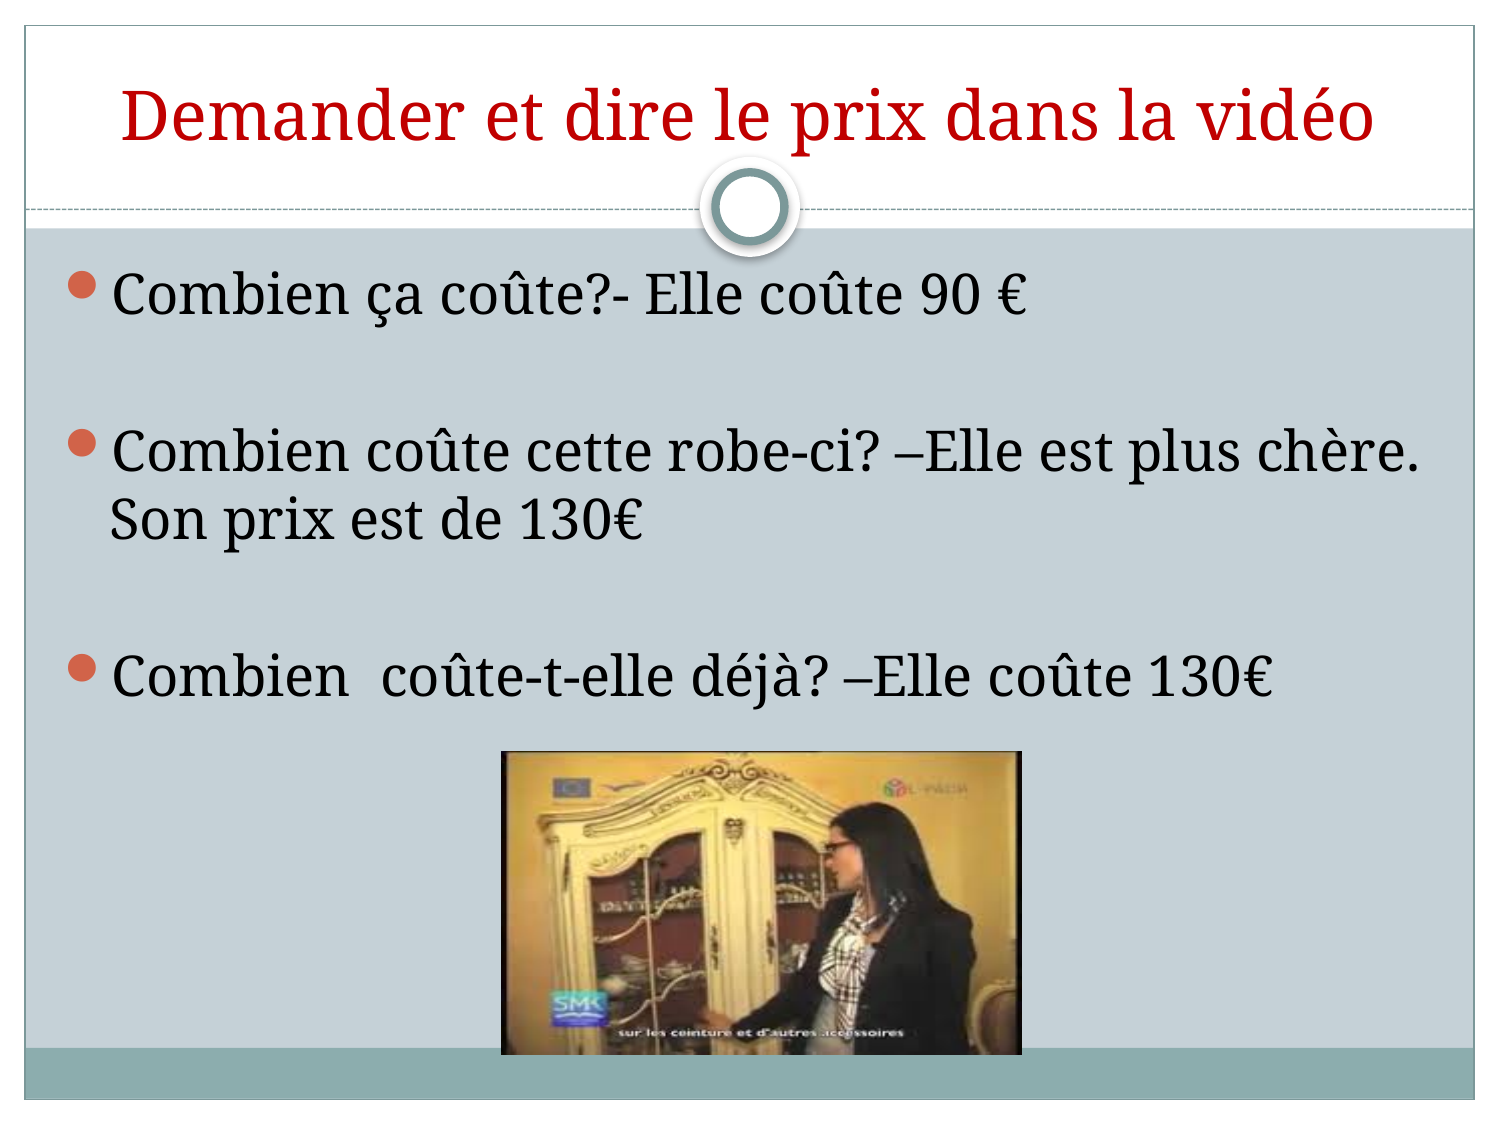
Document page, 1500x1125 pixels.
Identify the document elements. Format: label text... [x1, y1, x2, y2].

list Combien ça coûte?- Elle coûte 90 € Combien coûte cette robe-ci? –Elle est plus chère. Son prix est de 130€ Combien coûte-t-elle déjà? –Elle coûte 130€ [49, 250, 1445, 1001]
picture [501, 751, 1022, 1055]
title Demander et dire le prix dans la vidéo [49, 37, 1450, 162]
